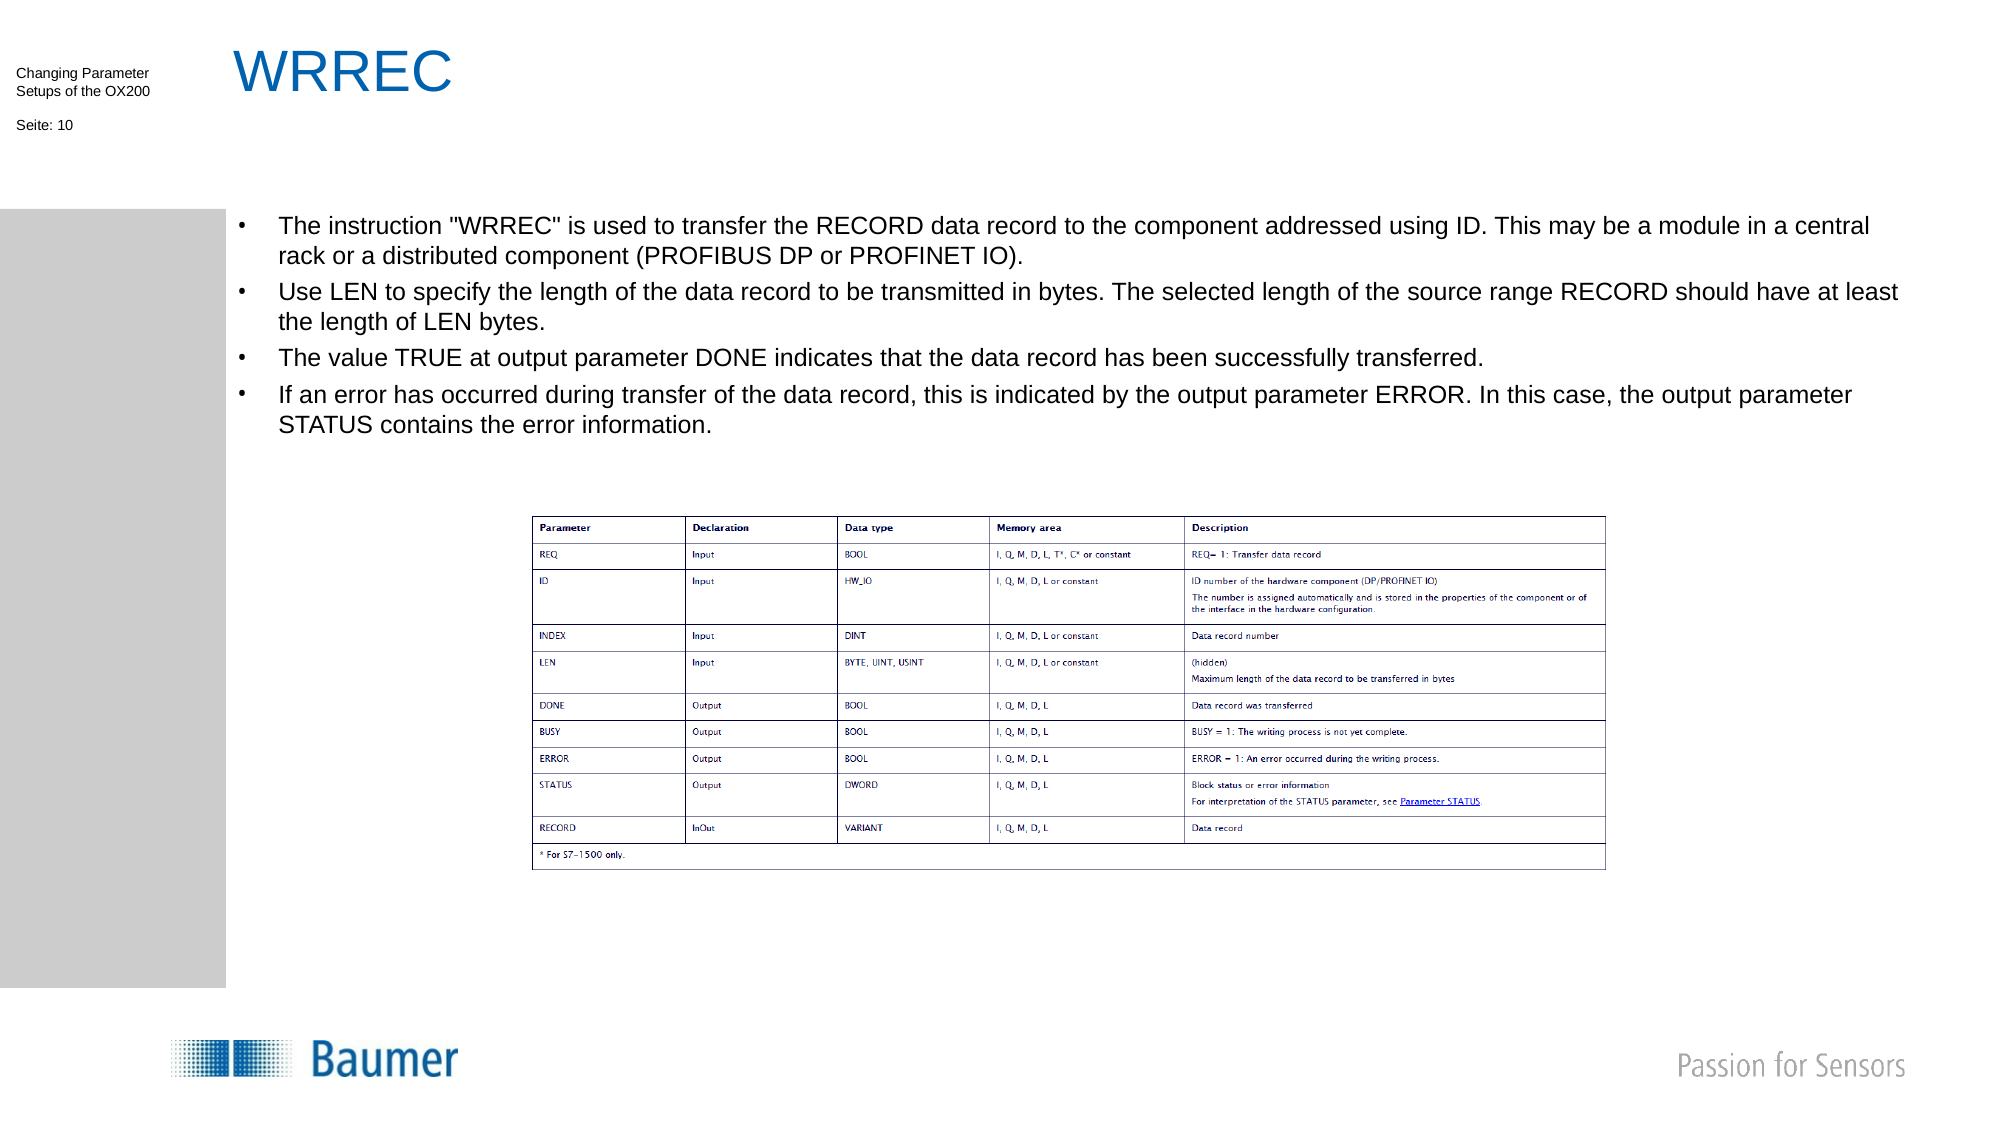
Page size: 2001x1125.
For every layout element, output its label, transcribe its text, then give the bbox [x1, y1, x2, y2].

slide_number Changing Parameter Setups of the OX200 [16, 64, 198, 77]
slide_number Seite: 10 [16, 118, 198, 131]
title WRREC [233, 38, 1904, 185]
list The instruction "WRREC" is used to transfer the RECORD data record to the component addressed using ID. This may be a module in a central rack or a distributed component (PROFIBUS DP or PROFINET IO). Use LEN to specify the length of the data record to be transmitted in bytes. The selected length of the source range RECORD should have at least the length of LEN bytes. The value TRUE at output parameter DONE indicates that the data record has been successfully transferred. If an error has occurred during transfer of the data record, this is indicated by the output parameter ERROR. In this case, the output parameter STATUS contains the error information. [234, 209, 1905, 988]
picture [531, 514, 1606, 870]
picture [1679, 1051, 1905, 1077]
picture [171, 1040, 458, 1077]
